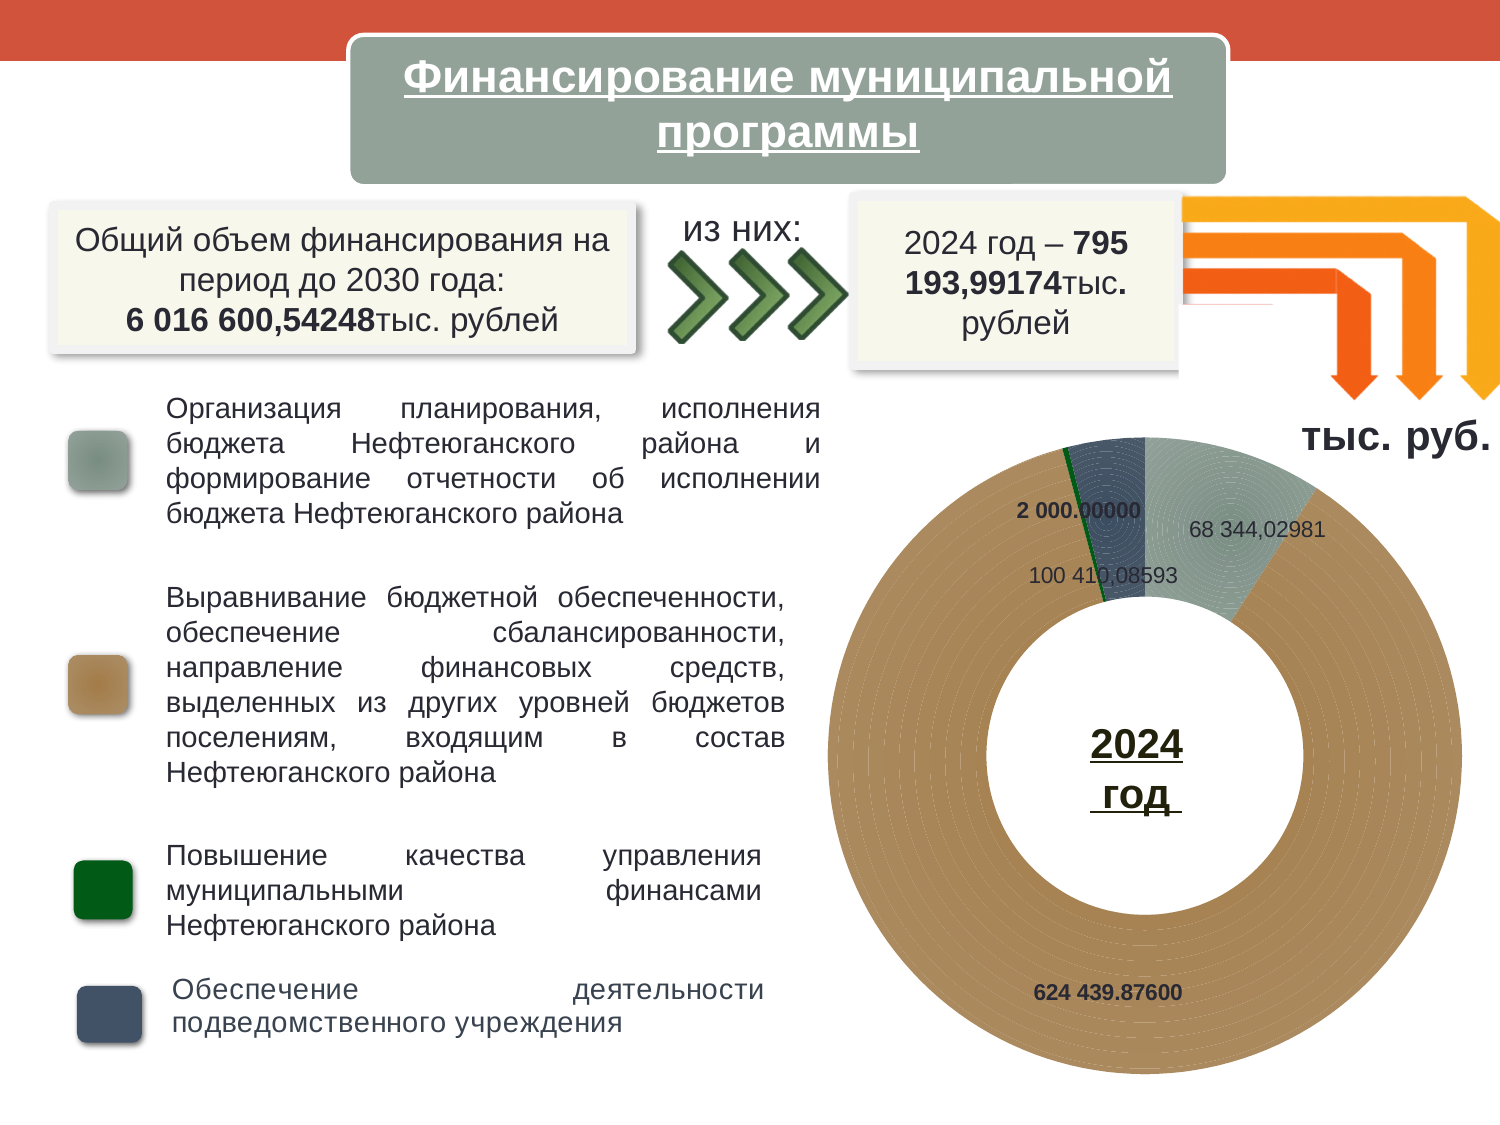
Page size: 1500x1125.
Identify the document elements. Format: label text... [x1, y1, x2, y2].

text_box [68, 376, 1500, 1125]
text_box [348, 34, 1229, 187]
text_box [666, 246, 916, 344]
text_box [1136, 180, 1500, 499]
picture [0, 0, 1500, 61]
text_box 2024 год – 795 193,99174тыс. рублей [851, 195, 1134, 367]
text_box Общий объем финансирования на период до 2030 года: 6 016 600,54248тыс. рублей [51, 203, 634, 352]
text_box из них: [667, 196, 828, 245]
